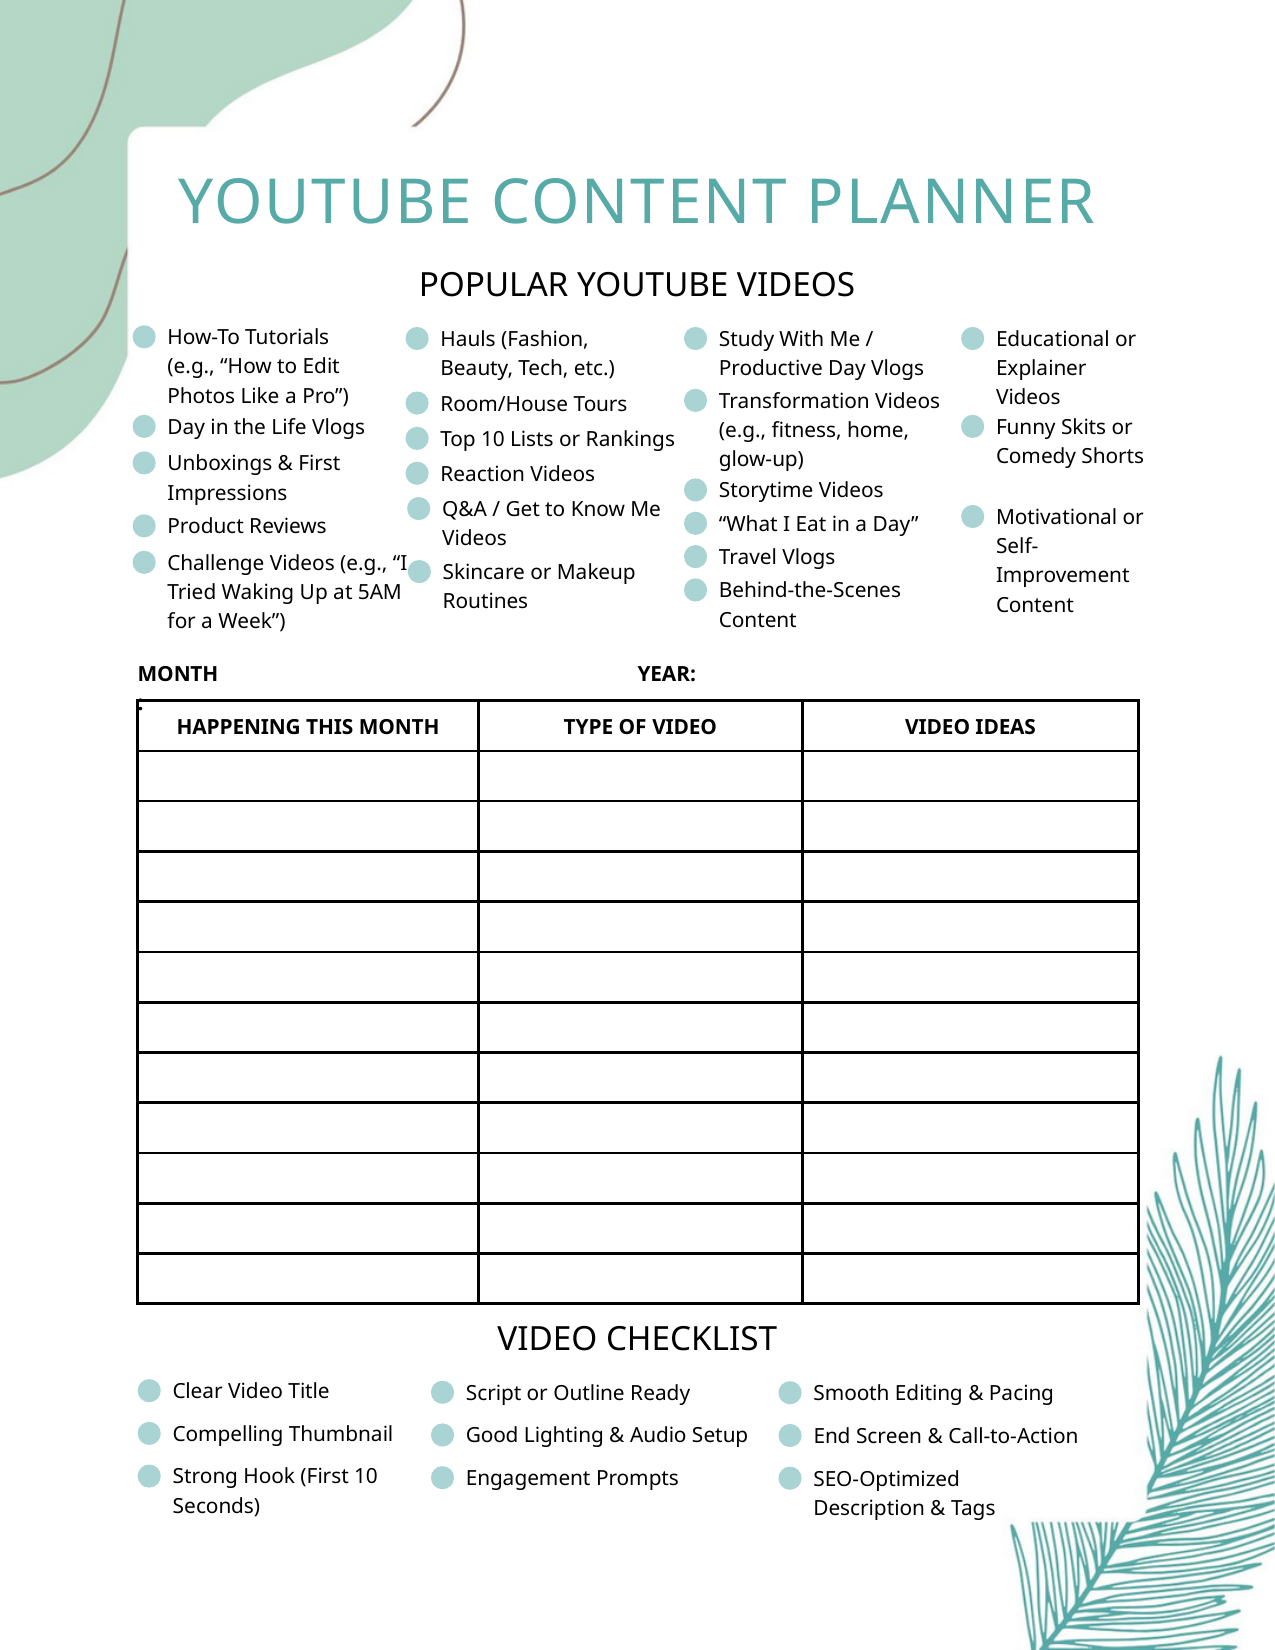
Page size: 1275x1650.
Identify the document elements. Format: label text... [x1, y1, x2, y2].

text_box YOUTUBE CONTENT PLANNER [127, 174, 1148, 236]
text_box Day in the Life Vlogs [167, 409, 385, 439]
table_cell [480, 1104, 801, 1152]
table_header HAPPENING THIS MONTH [139, 702, 477, 750]
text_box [683, 544, 708, 569]
text_box Hauls (Fashion, Beauty, Tech, etc.) [440, 321, 632, 380]
table_cell [804, 1154, 1137, 1202]
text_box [132, 451, 156, 475]
text_box Strong Hook (First 10 Seconds) [172, 1459, 406, 1518]
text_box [405, 461, 429, 486]
table_cell [480, 802, 801, 850]
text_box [960, 326, 985, 351]
table_cell [139, 1054, 477, 1101]
table_cell [804, 802, 1137, 850]
table_cell [804, 752, 1137, 800]
text_box Behind-the-Scenes Content [718, 572, 959, 632]
text_box Compelling Thumbnail [172, 1416, 420, 1446]
text_box Storytime Videos [718, 472, 959, 502]
table_cell [139, 752, 477, 800]
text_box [132, 414, 156, 439]
text_box Travel Vlogs [718, 539, 959, 569]
text_box SEO-Optimized Description & Tags [813, 1461, 1072, 1520]
table_cell [804, 853, 1137, 900]
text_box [405, 391, 429, 415]
text_box Transformation Videos (e.g., fitness, home, glow-up) [718, 383, 959, 471]
text_box Clear Video Title [172, 1373, 364, 1403]
table_cell [480, 1154, 801, 1202]
table_cell [480, 953, 801, 1001]
table_cell [804, 1255, 1137, 1302]
table_cell [480, 752, 801, 800]
text_box End Screen & Call-to-Action [813, 1418, 1116, 1448]
table_cell [139, 1154, 477, 1202]
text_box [405, 326, 429, 351]
table_cell [480, 1054, 801, 1101]
text_box Script or Outline Ready [465, 1375, 708, 1405]
text_box Smooth Editing & Pacing [813, 1375, 1138, 1405]
table_cell [480, 1255, 801, 1302]
text_box Engagement Prompts [465, 1460, 699, 1490]
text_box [683, 578, 708, 602]
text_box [960, 504, 985, 529]
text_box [405, 426, 429, 451]
table_cell [804, 953, 1137, 1001]
table_cell [139, 1205, 477, 1252]
table_cell [804, 1054, 1137, 1101]
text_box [683, 388, 708, 413]
table_header VIDEO IDEAS [804, 702, 1137, 750]
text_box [778, 1380, 802, 1405]
text_box YEAR: [637, 656, 750, 686]
table_cell [480, 903, 801, 951]
text_box Funny Skits or Comedy Shorts [996, 409, 1148, 468]
table_cell [804, 1104, 1137, 1152]
table_cell [139, 903, 477, 951]
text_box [430, 1465, 455, 1490]
table_cell [480, 1004, 801, 1051]
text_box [778, 1466, 802, 1490]
table_header TYPE OF VIDEO [480, 702, 801, 750]
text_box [132, 514, 156, 538]
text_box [132, 325, 156, 349]
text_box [778, 1423, 802, 1448]
table_cell [139, 853, 477, 900]
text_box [406, 496, 431, 521]
text_box Motivational or Self-Improvement Content [996, 499, 1148, 617]
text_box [430, 1380, 455, 1405]
table_cell [139, 953, 477, 1001]
table_cell [139, 1104, 477, 1152]
text_box Q&A / Get to Know Me Videos [442, 491, 664, 550]
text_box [430, 1423, 455, 1447]
text_box Reaction Videos [440, 456, 684, 486]
table_cell [680, 547, 710, 578]
table_cell [804, 1205, 1137, 1252]
text_box MONTH: [137, 656, 223, 715]
table_cell [139, 1255, 477, 1302]
text_box How-To Tutorials (e.g., “How to Edit Photos Like a Pro”) [167, 319, 359, 408]
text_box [132, 550, 156, 575]
text_box “What I Eat in a Day” [718, 506, 959, 536]
text_box Room/House Tours [440, 385, 653, 416]
text_box Study With Me / Productive Day Vlogs [718, 321, 949, 380]
table_cell [480, 1205, 801, 1252]
table_cell [139, 802, 477, 850]
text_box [960, 414, 985, 439]
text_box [137, 1464, 162, 1488]
table_cell [804, 903, 1137, 951]
text_box VIDEO CHECKLIST [127, 1309, 1148, 1357]
text_box Top 10 Lists or Rankings [440, 421, 684, 451]
table_cell [139, 1004, 477, 1051]
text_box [137, 1421, 162, 1446]
text_box Unboxings & First Impressions [167, 445, 359, 505]
text_box POPULAR YOUTUBE VIDEOS [127, 256, 1148, 303]
text_box Challenge Videos (e.g., “I Tried Waking Up at 5AM for a Week”) [167, 545, 420, 633]
text_box Educational or Explainer Videos [996, 321, 1148, 409]
table_cell [804, 1004, 1137, 1051]
text_box Product Reviews [167, 508, 359, 538]
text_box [683, 511, 708, 536]
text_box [683, 478, 708, 502]
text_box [683, 326, 708, 351]
text_box [0, 0, 1275, 1650]
table_cell [480, 853, 801, 900]
text_box Skincare or Makeup Routines [442, 554, 665, 613]
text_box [137, 1378, 162, 1403]
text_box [407, 559, 432, 584]
text_box Good Lighting & Audio Setup [465, 1417, 768, 1447]
